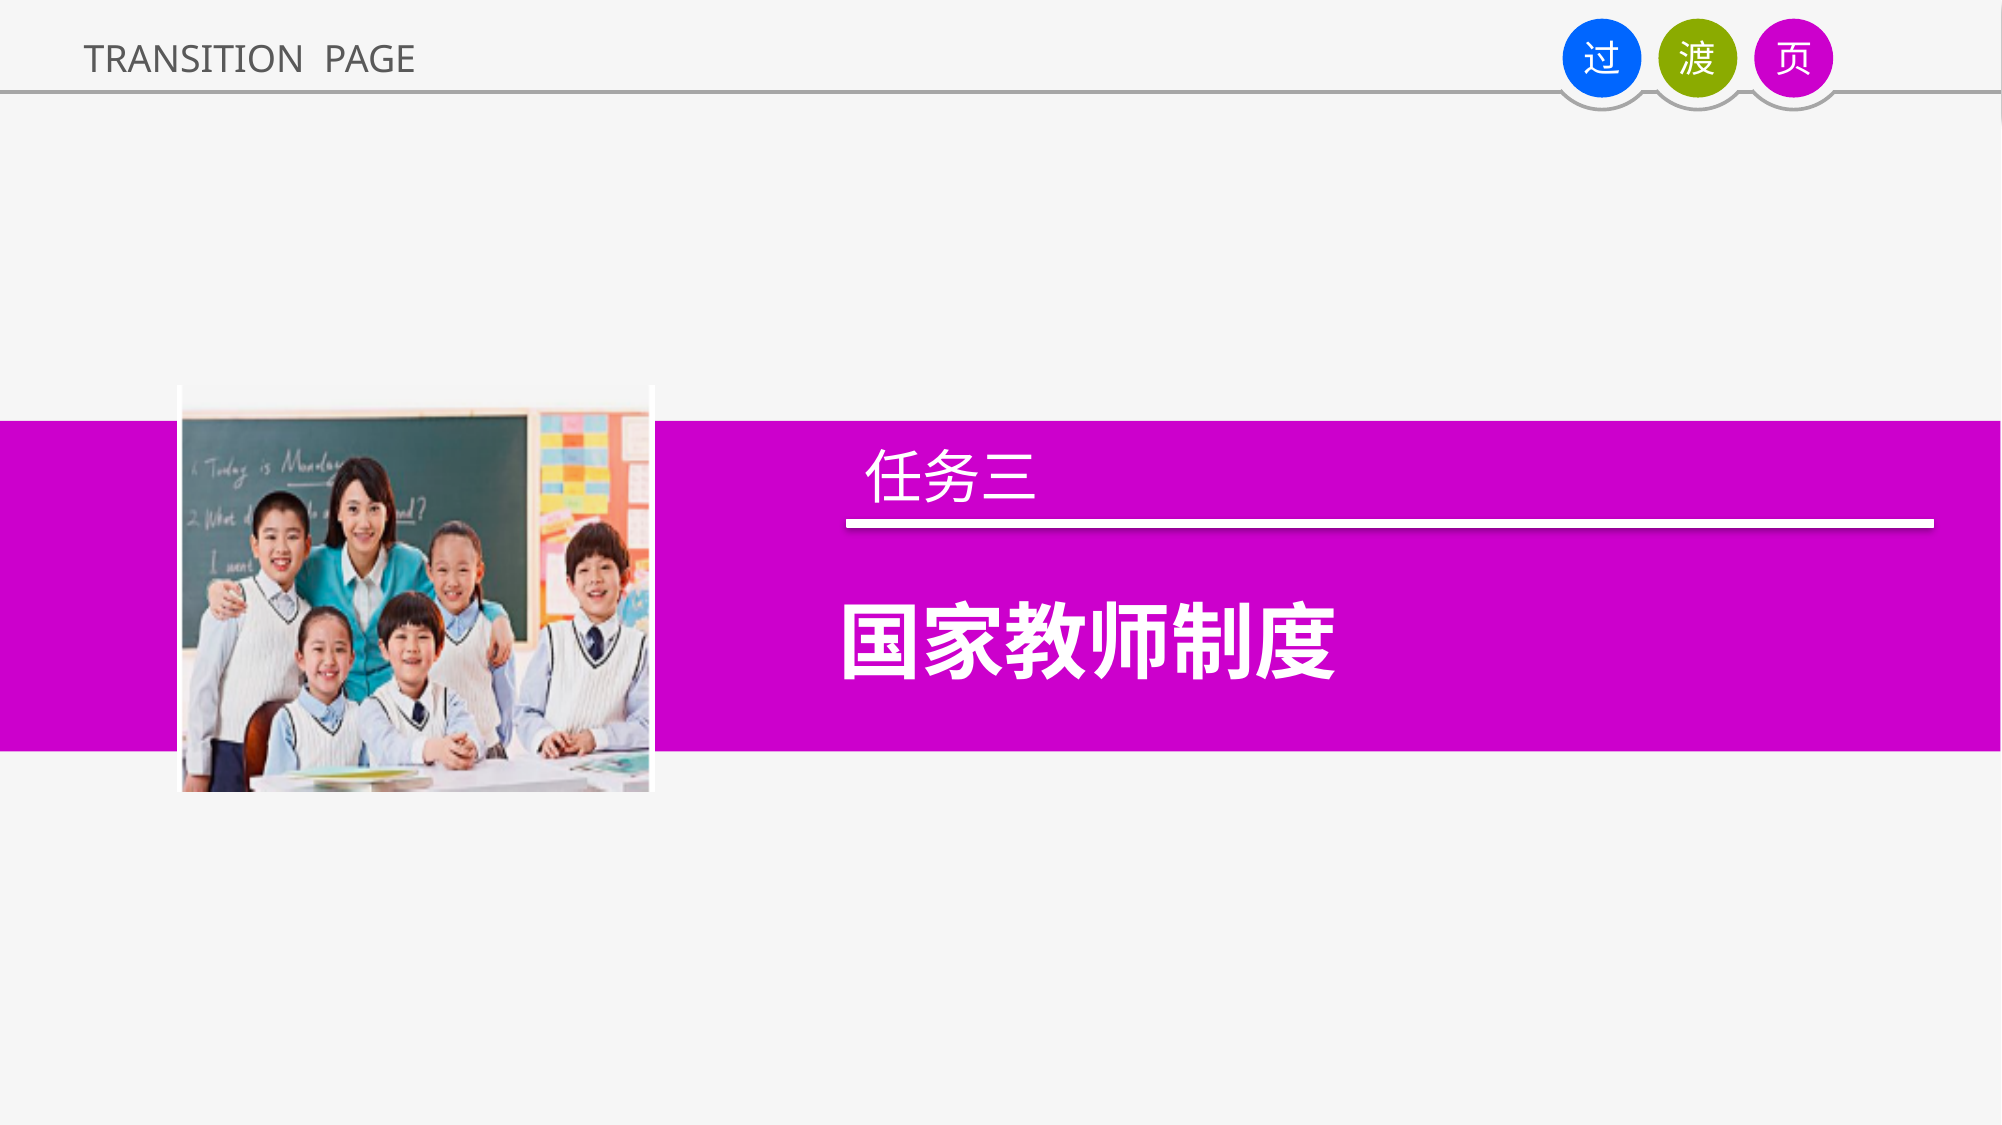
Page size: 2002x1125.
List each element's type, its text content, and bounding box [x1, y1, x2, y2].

text_box [0, 419, 171, 754]
text_box [660, 419, 2001, 754]
text_box 国家教师制度 [823, 574, 1970, 705]
picture [176, 385, 656, 792]
text_box [846, 519, 1934, 528]
text_box 任务三 [849, 433, 1054, 517]
